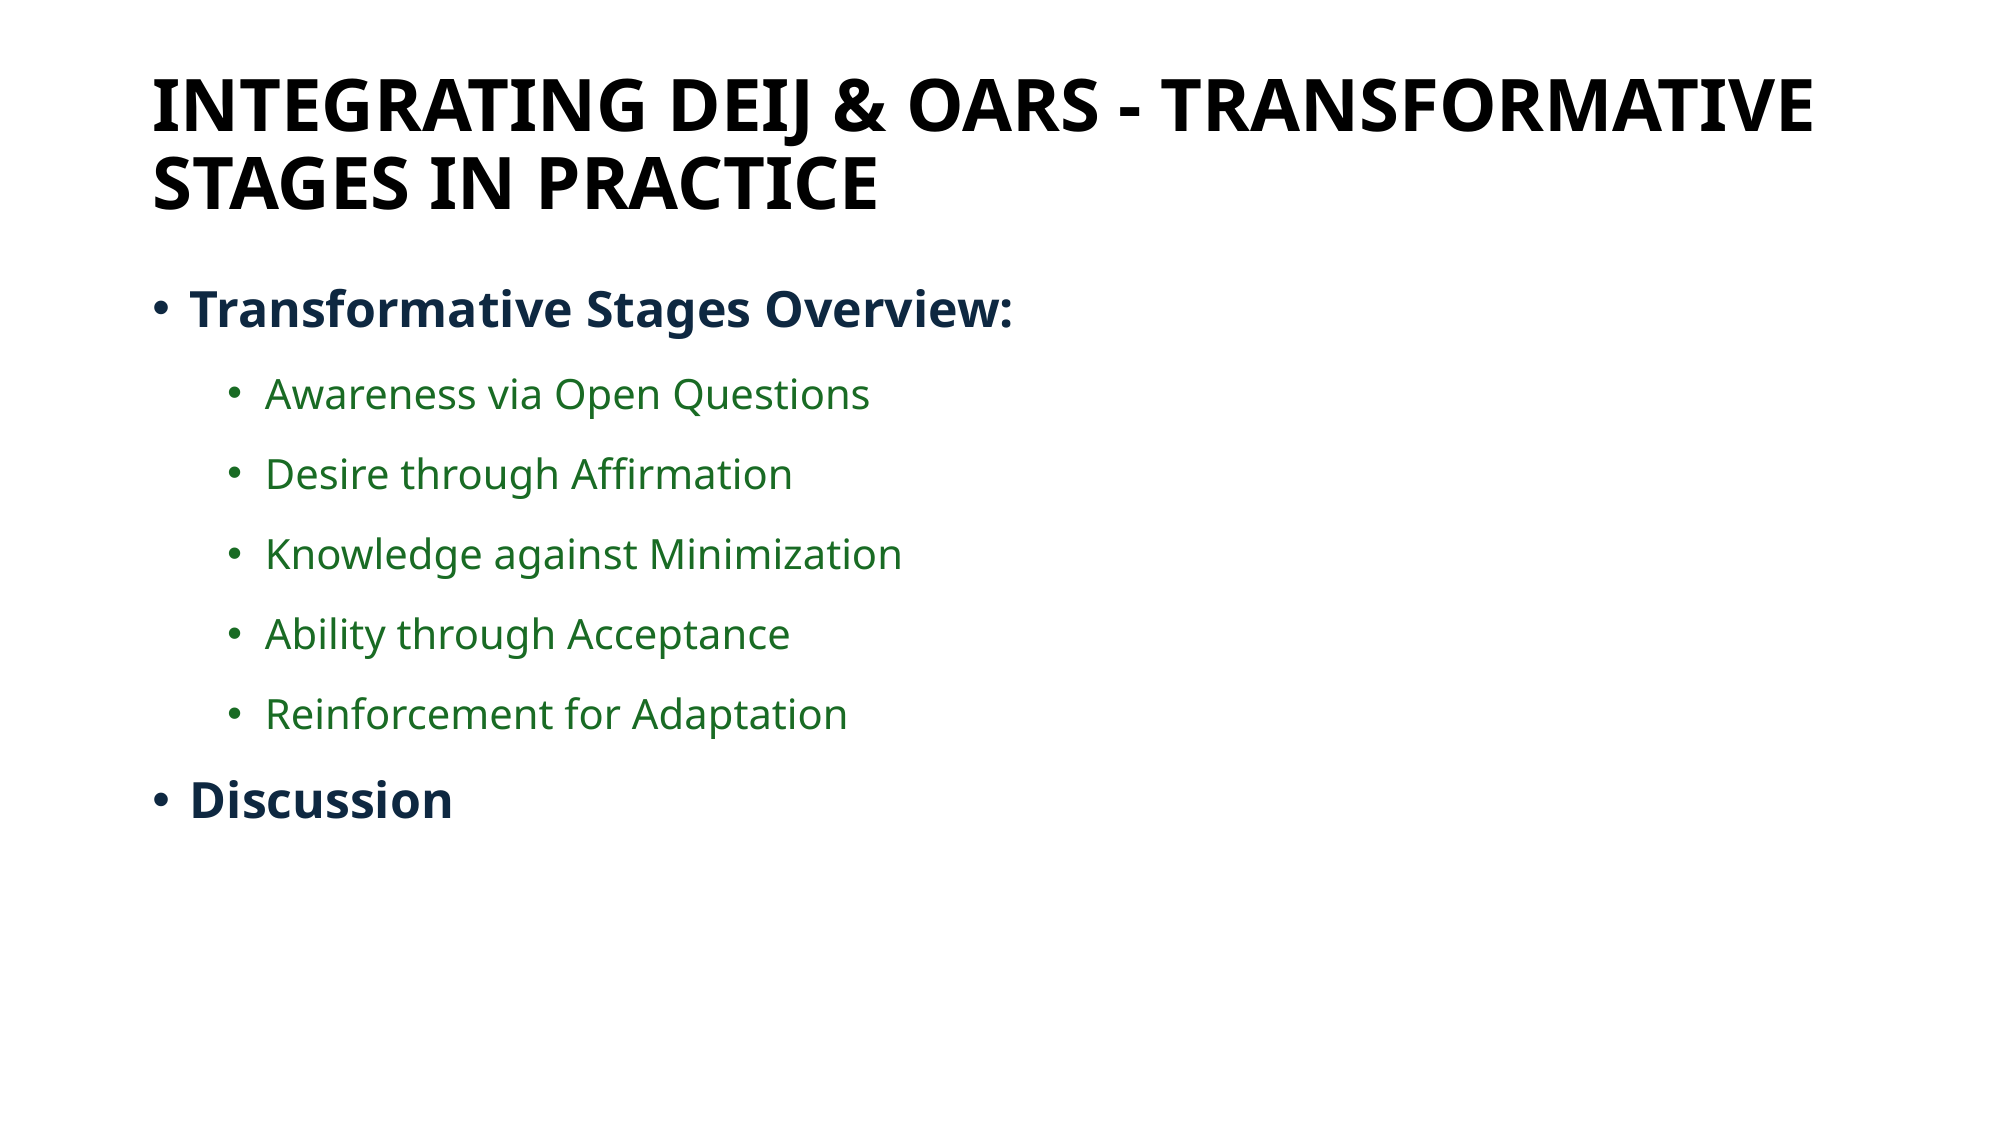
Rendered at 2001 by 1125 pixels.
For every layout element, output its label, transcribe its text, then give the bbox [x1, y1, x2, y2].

title INTEGRATING DEIJ & OARS - TRANSFORMATIVE STAGES IN PRACTICE [137, 59, 1863, 235]
list Transformative Stages Overview: Awareness via Open Questions Desire through Affirmation Knowledge against Minimization Ability through Acceptance Reinforcement for Adaptation Discussion [137, 263, 1863, 1052]
